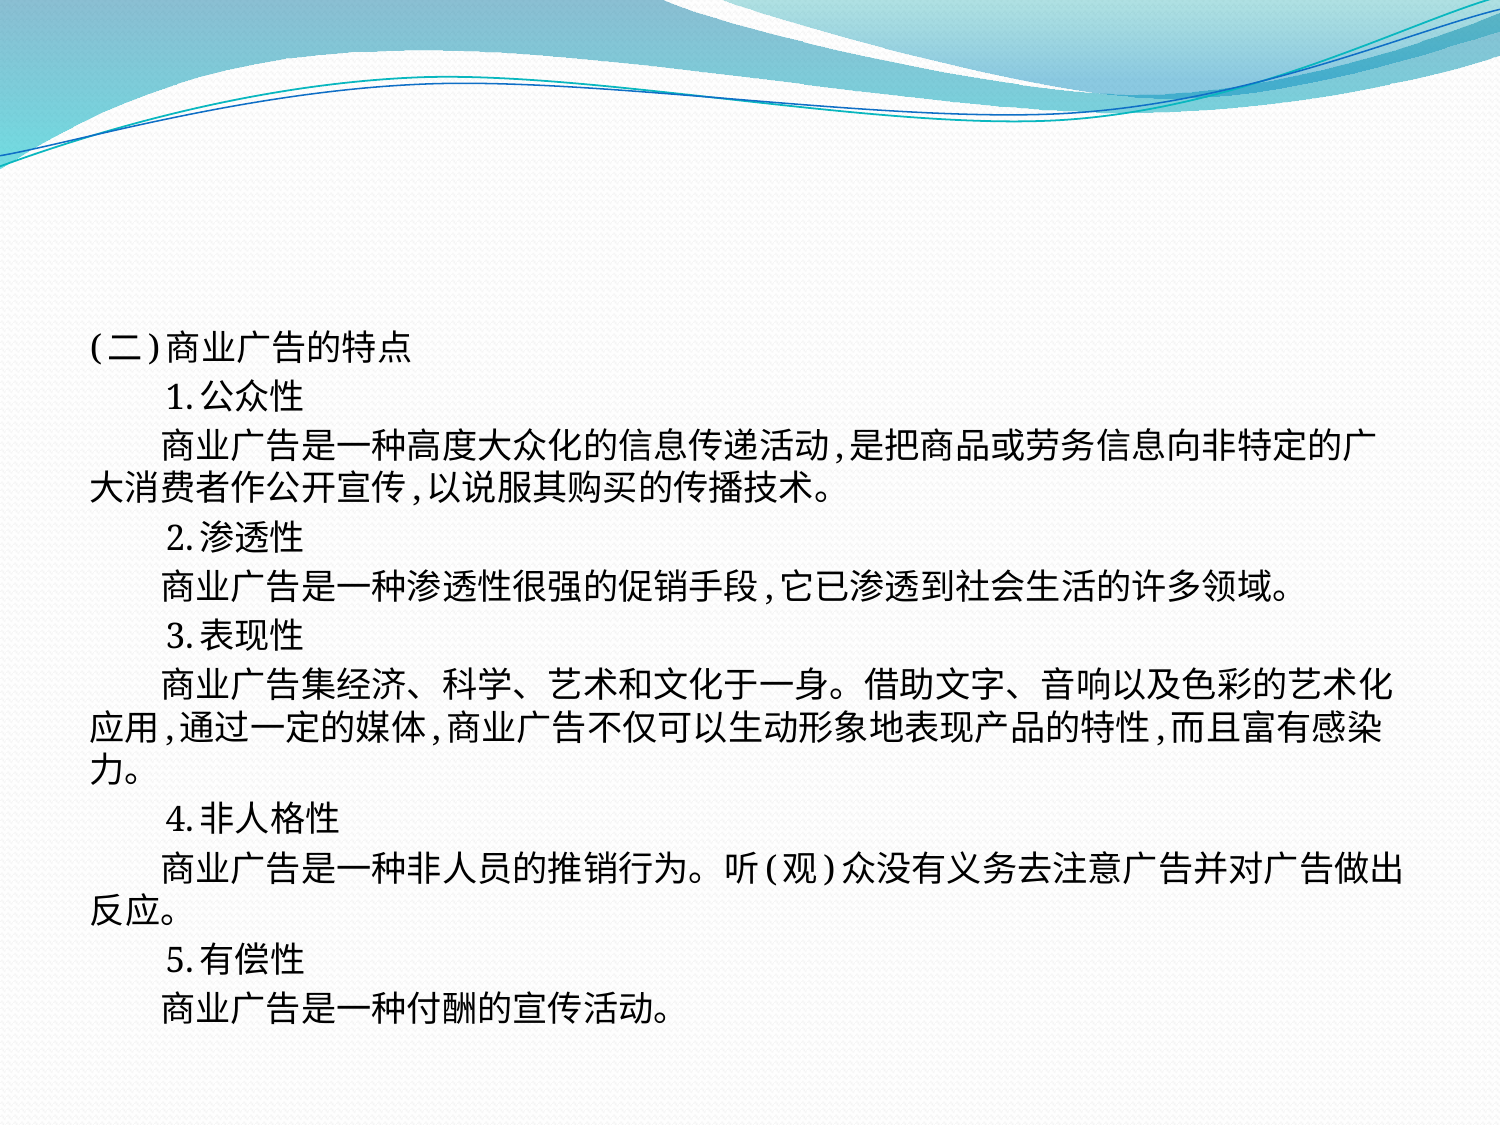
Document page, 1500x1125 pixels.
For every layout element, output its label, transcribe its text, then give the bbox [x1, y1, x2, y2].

list (二)商业广告的特点 1.公众性 商业广告是一种高度大众化的信息传递活动,是把商品或劳务信息向非特定的广大消费者作公开宣传,以说服其购买的传播技术。 2.渗透性 商业广告是一种渗透性很强的促销手段,它已渗透到社会生活的许多领域。 3.表现性 商业广告集经济、科学、艺术和文化于一身。借助文字、音响以及色彩的艺术化应用,通过一定的媒体,商业广告不仅可以生动形象地表现产品的特性,而且富有感染力。 4.非人格性 商业广告是一种非人员的推销行为。听(观)众没有义务去注意广告并对广告做出反应。 5.有偿性 商业广告是一种付酬的宣传活动。 [75, 317, 1425, 1038]
